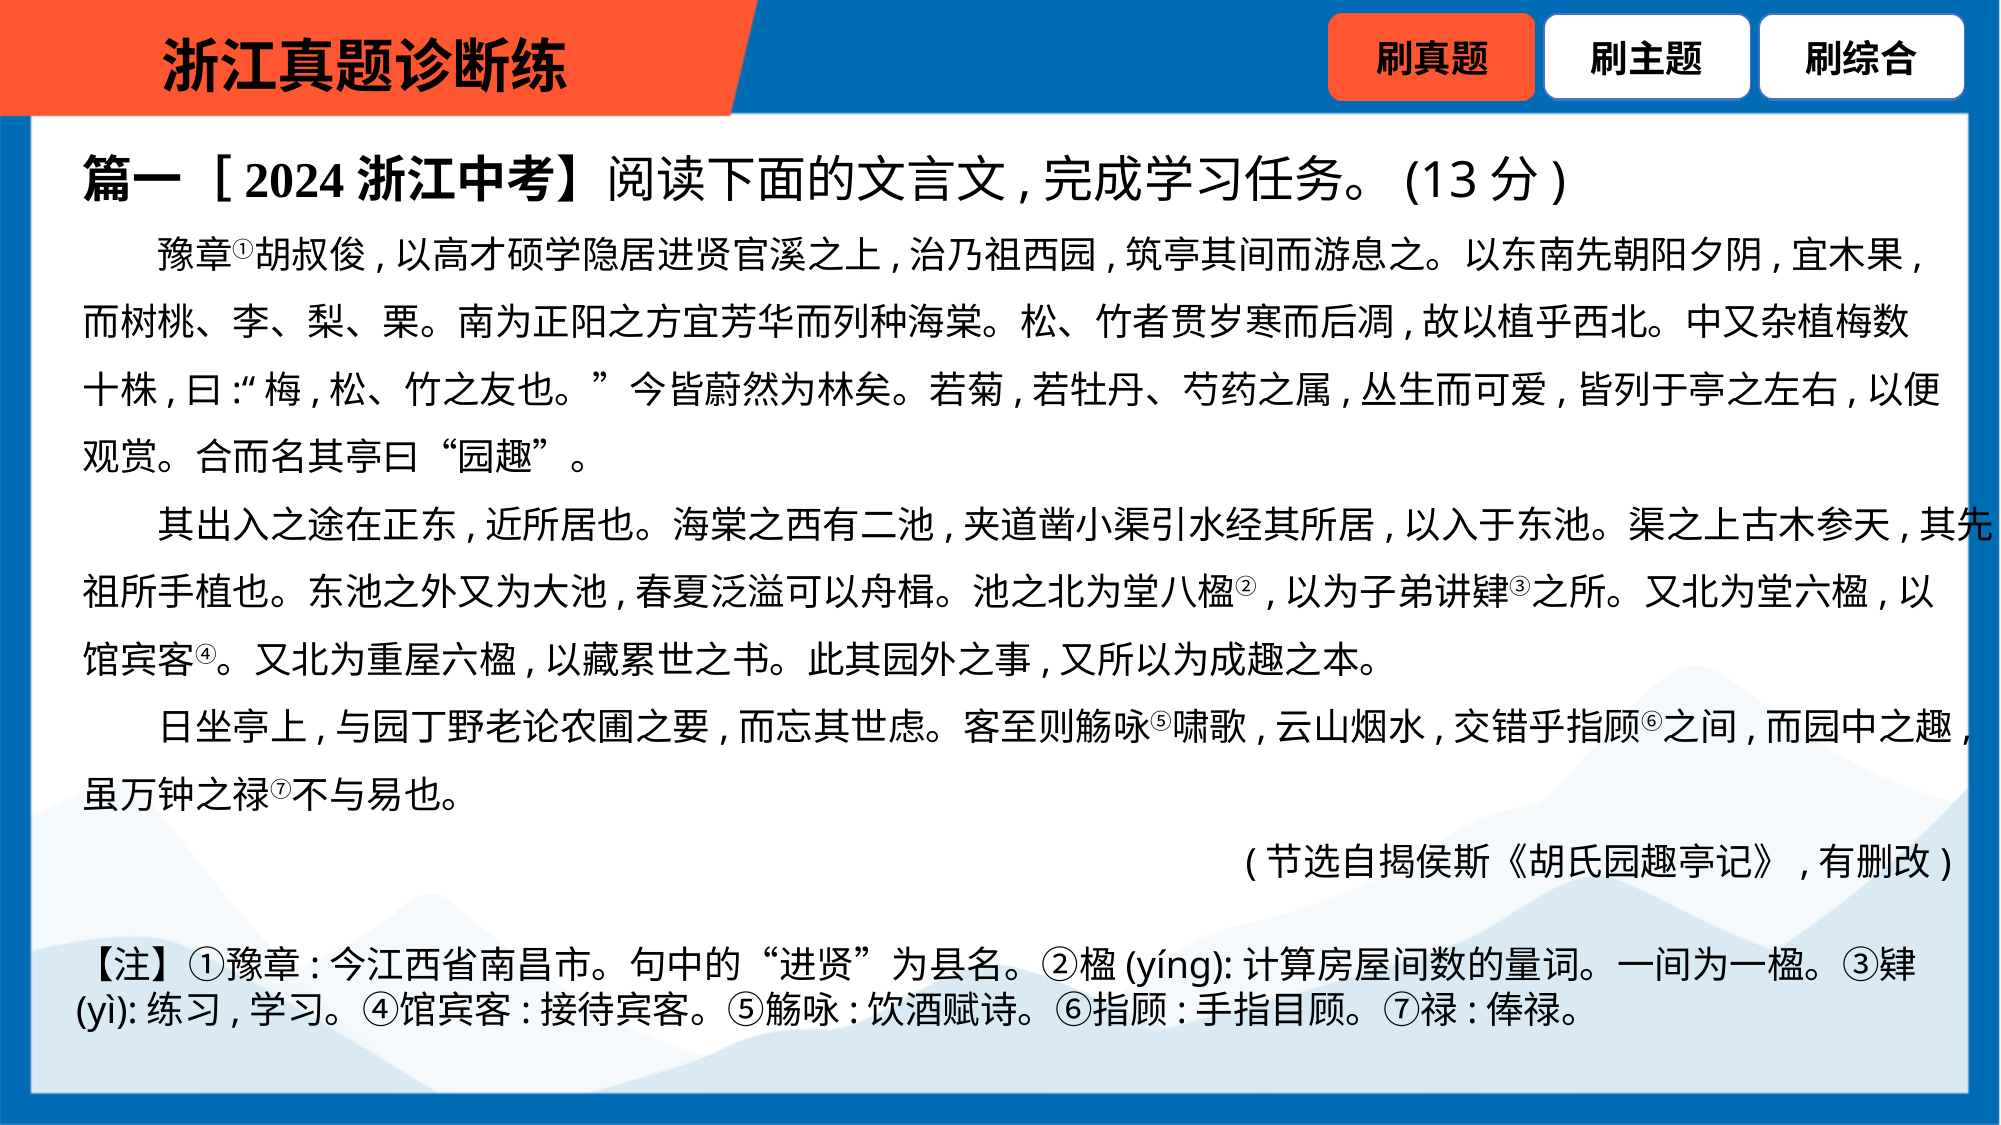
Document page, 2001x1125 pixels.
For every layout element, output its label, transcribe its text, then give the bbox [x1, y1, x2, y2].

text_box 豫章①胡叔俊,以高才硕学隐居进贤官溪之上,治乃祖西园,筑亭其间而游息之。以东南先朝阳夕阴,宜木果, 而树桃、李、梨、栗。南为正阳之方宜芳华而列种海棠。松、竹者贯岁寒而后凋,故以植乎西北。中又杂植梅数 十株,曰:“梅,松、竹之友也。”今皆蔚然为林矣。若菊,若牡丹、芍药之属,丛生而可爱,皆列于亭之左右,以便 观赏。合而名其亭曰“园趣”。 其出入之途在正东,近所居也。海棠之西有二池,夹道凿小渠引水经其所居,以入于东池。渠之上古木参天,其先 祖所手植也。东池之外又为大池,春夏泛溢可以舟楫。池之北为堂八楹②,以为子弟讲肄③之所。又北为堂六楹,以 馆宾客④。又北为重屋六楹,以藏累世之书。此其园外之事,又所以为成趣之本。 日坐亭上,与园丁野老论农圃之要,而忘其世虑。客至则觞咏⑤啸歌,云山烟水,交错乎指顾⑥之间,而园中之趣, 虽万钟之禄⑦不与易也。 (节选自揭侯斯《胡氏园趣亭记》,有删改) [82, 208, 1952, 904]
text_box 【注】①豫章:今江西省南昌市。句中的“进贤”为县名。②楹(yíng):计算房屋间数的量词。一间为一楹。③肄(yì):练习,学习。④馆宾客:接待宾客。⑤觞咏:饮酒赋诗。⑥指顾:手指目顾。⑦禄:俸禄。 [61, 933, 1952, 1039]
picture [0, 0, 2000, 1125]
text_box 篇一［2024浙江中考】阅读下面的文言文,完成学习任务。(13分) [82, 146, 1917, 207]
